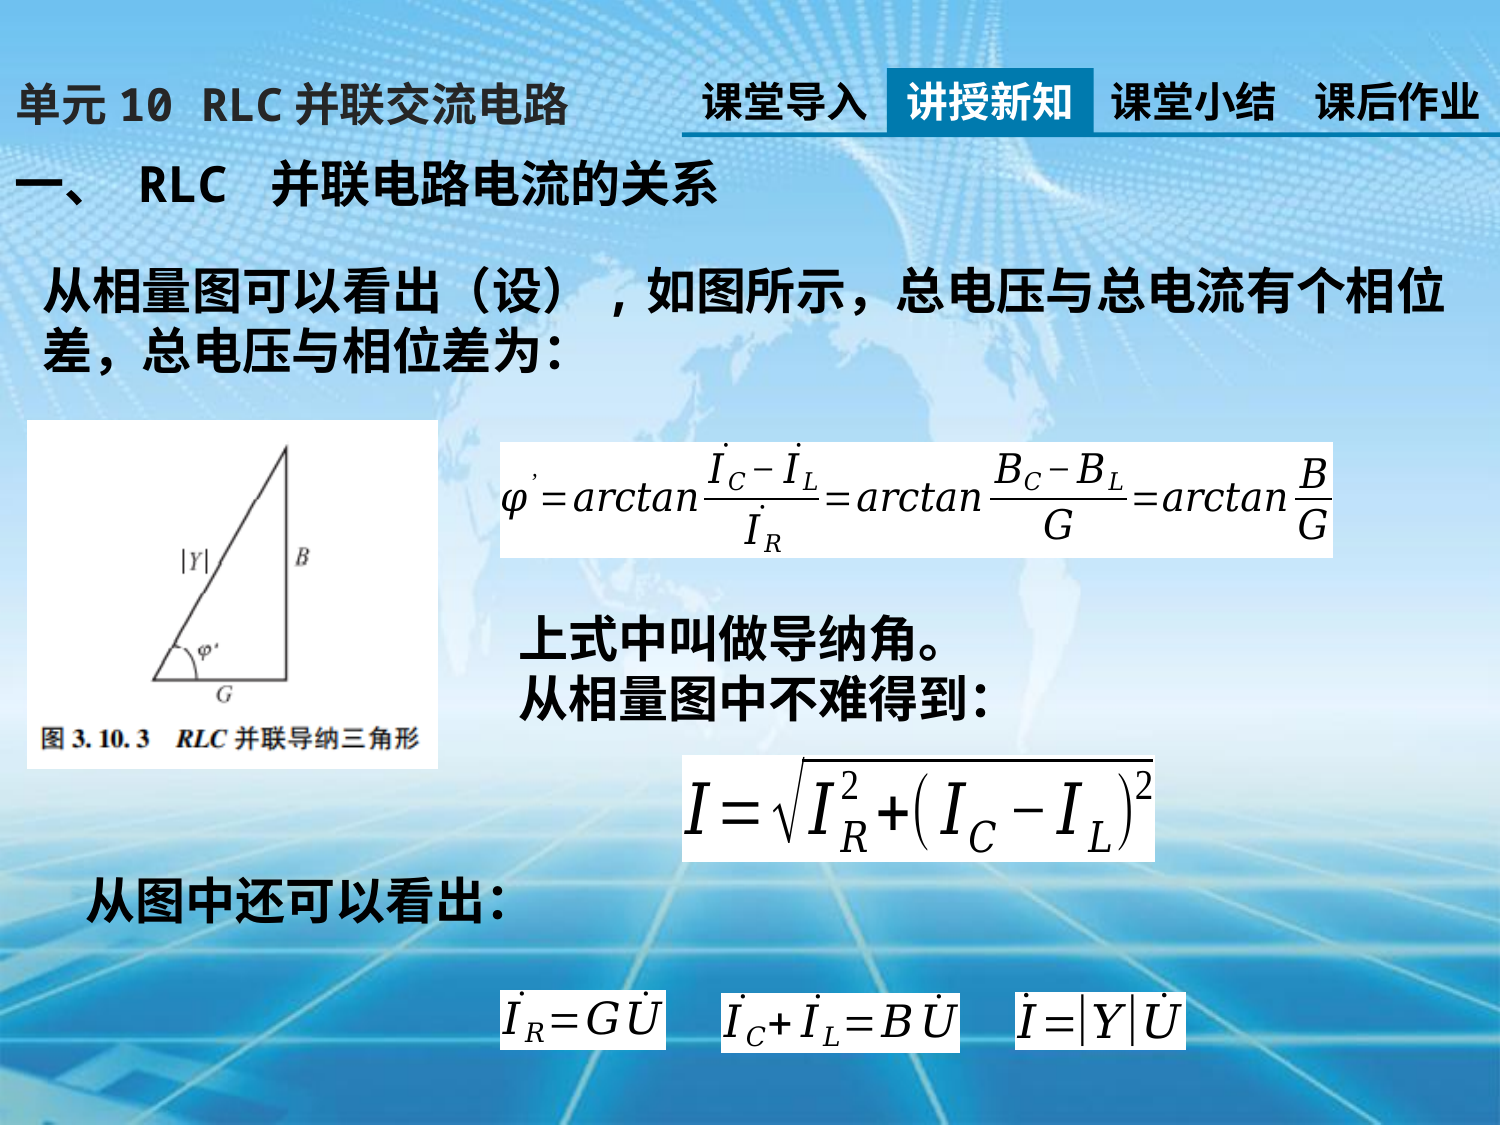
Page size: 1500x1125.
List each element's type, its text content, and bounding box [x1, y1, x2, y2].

text_box 从图中还可以看出： [71, 861, 792, 937]
text_box 一、 RLC 并联电路电流的关系 [0, 145, 750, 220]
picture [0, 0, 1500, 1125]
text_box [1, 67, 1500, 139]
